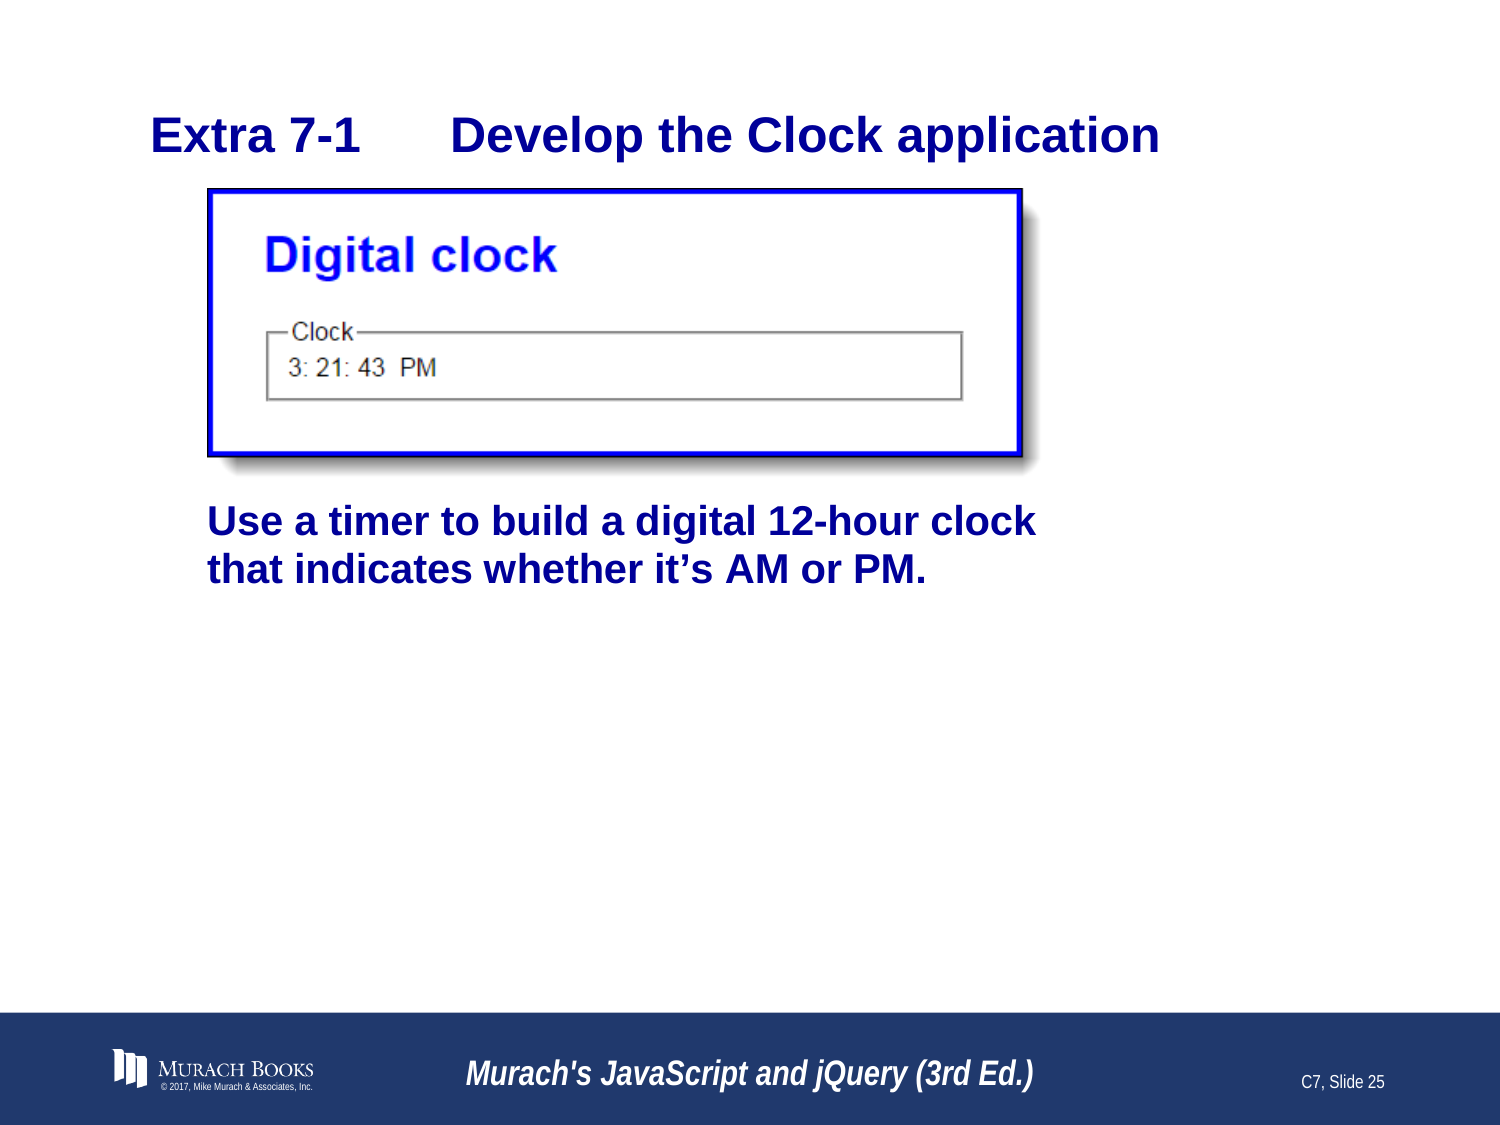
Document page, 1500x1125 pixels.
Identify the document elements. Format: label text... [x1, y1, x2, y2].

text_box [149, 187, 1350, 606]
slide_number C7, Slide 25 [1087, 1025, 1400, 1100]
footer © 2017, Mike Murach & Associates, Inc. [12, 1025, 463, 1100]
title Extra 7-1 Develop the Clock application [150, 102, 1350, 164]
slide_number Murach's JavaScript and jQuery (3rd Ed.) [463, 1025, 1050, 1100]
